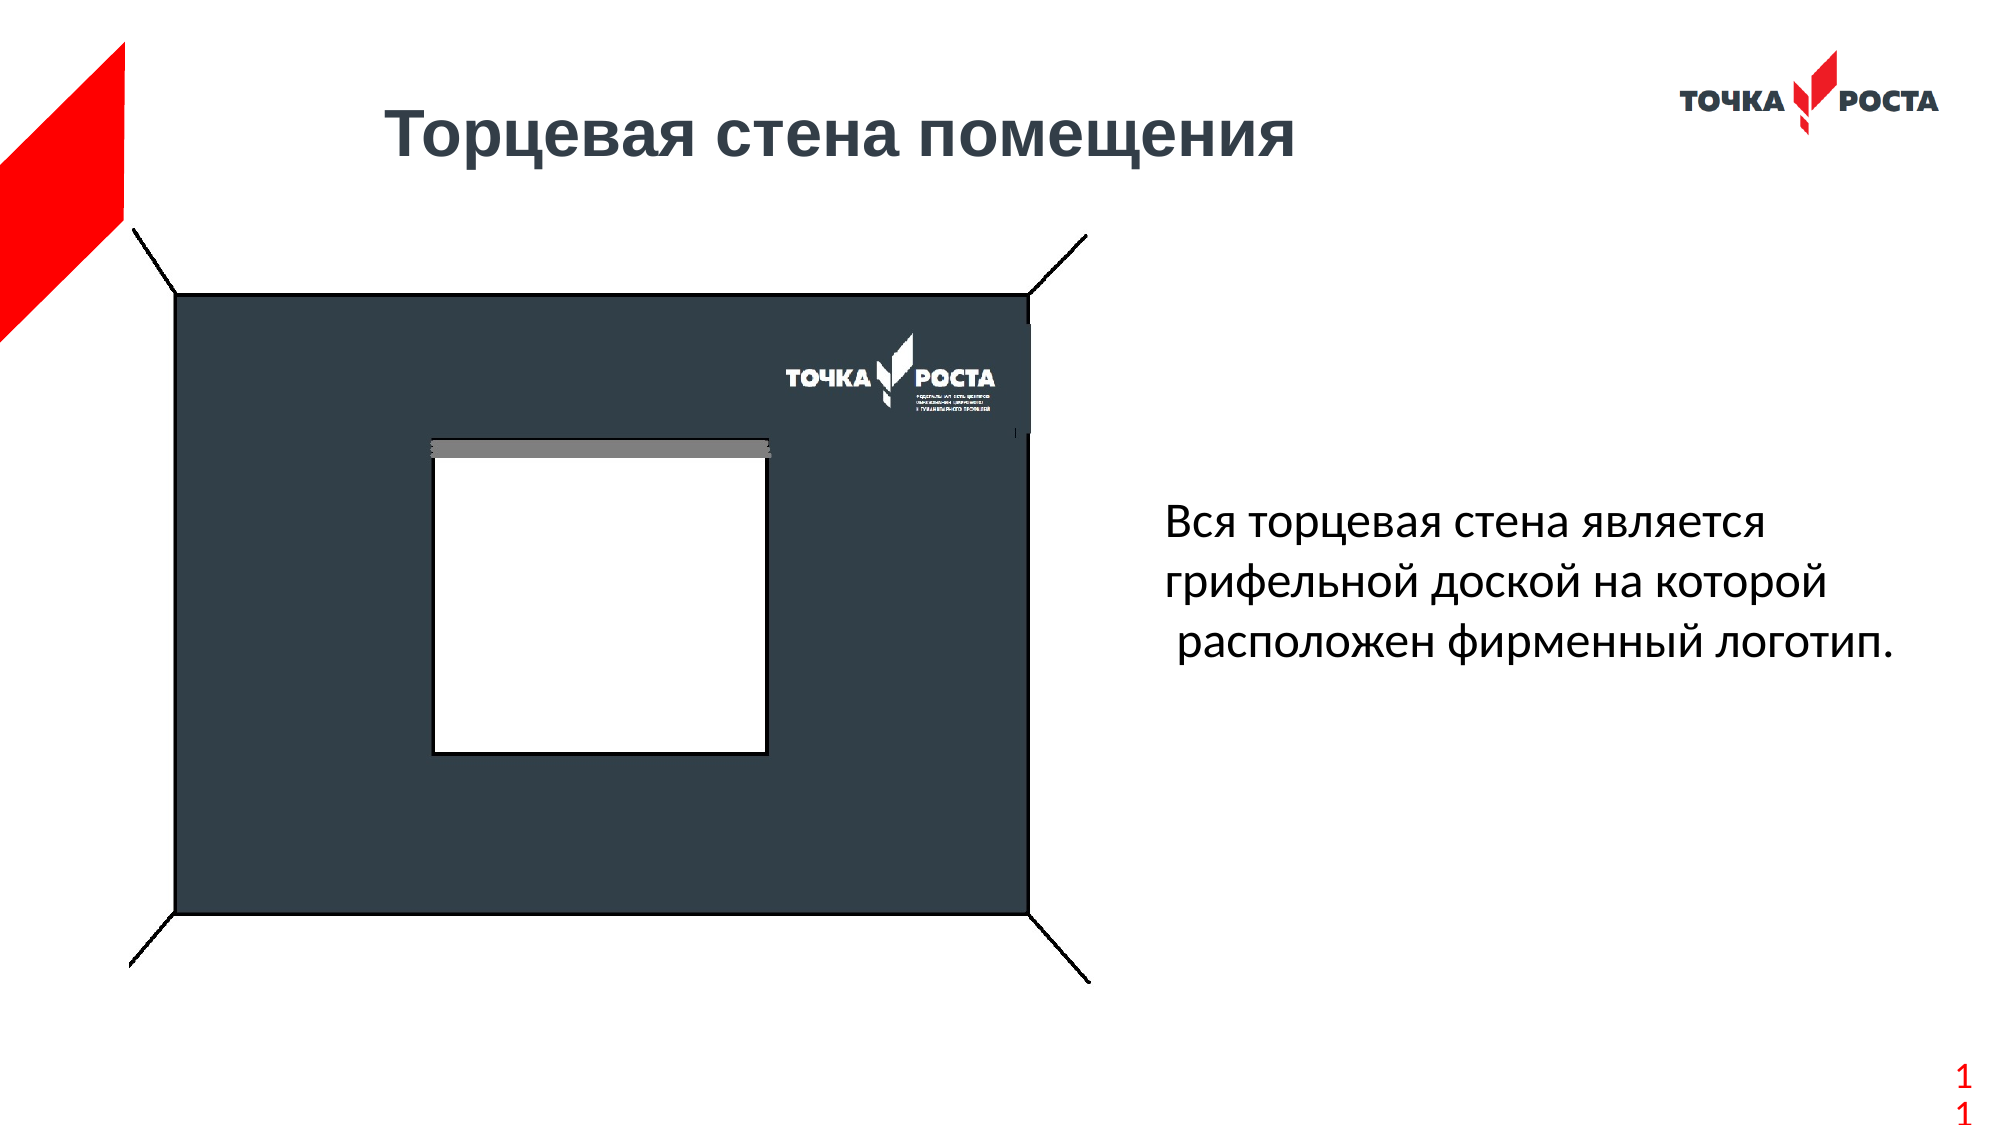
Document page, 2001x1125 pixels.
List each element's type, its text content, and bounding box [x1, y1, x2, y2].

picture [129, 210, 1098, 1021]
picture [1671, 42, 1947, 146]
text_box Вся торцевая стена является грифельной доской на которой расположен фирменный логотип. [1157, 479, 1903, 735]
slide_number 11 [1946, 1043, 1984, 1103]
title Торцевая стена помещения [180, 59, 1503, 211]
